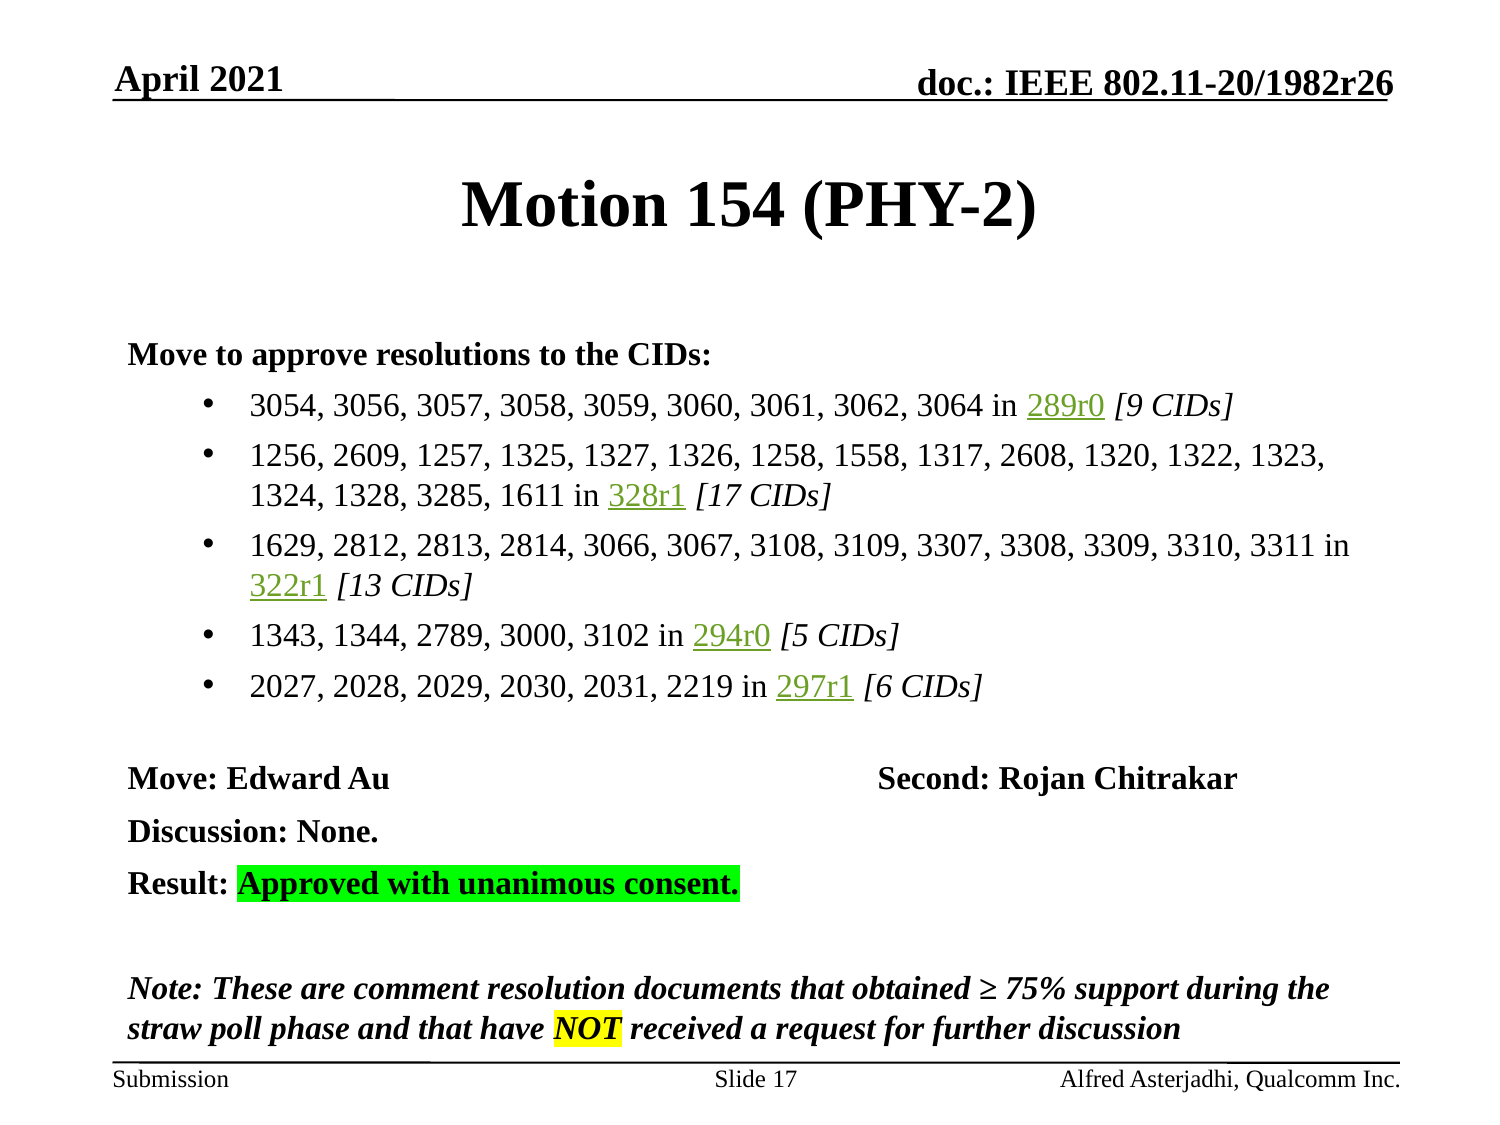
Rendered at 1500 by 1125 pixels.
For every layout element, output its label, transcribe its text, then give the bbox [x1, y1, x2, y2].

title Motion 154 (PHY-2) [112, 112, 1388, 288]
footer Alfred Asterjadhi, Qualcomm Inc. [878, 1061, 1402, 1093]
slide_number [114, 54, 423, 100]
list Move to approve resolutions to the CIDs: 3054, 3056, 3057, 3058, 3059, 3060, 3061, 3062, 3064 in 289r0 [9 CIDs] 1256, 2609, 1257, 1325, 1327, 1326, 1258, 1558, 1317, 2608, 1320, 1322, 1323, 1324, 1328, 3285, 1611 in 328r1 [17 CIDs] 1629, 2812, 2813, 2814, 3066, 3067, 3108, 3109, 3307, 3308, 3309, 3310, 3311 in 322r1 [13 CIDs] 1343, 1344, 2789, 3000, 3102 in 294r0 [5 CIDs] 2027, 2028, 2029, 2030, 2031, 2219 in 297r1 [6 CIDs] Move: Edward Au Second: Rojan Chitrakar Discussion: None. Result: Approved with unanimous consent. Note: These are comment resolution documents that obtained ≥ 75% support during the straw poll phase and that have NOT received a request for further discussion [112, 324, 1388, 1000]
slide_number Slide 17 [712, 1061, 800, 1123]
